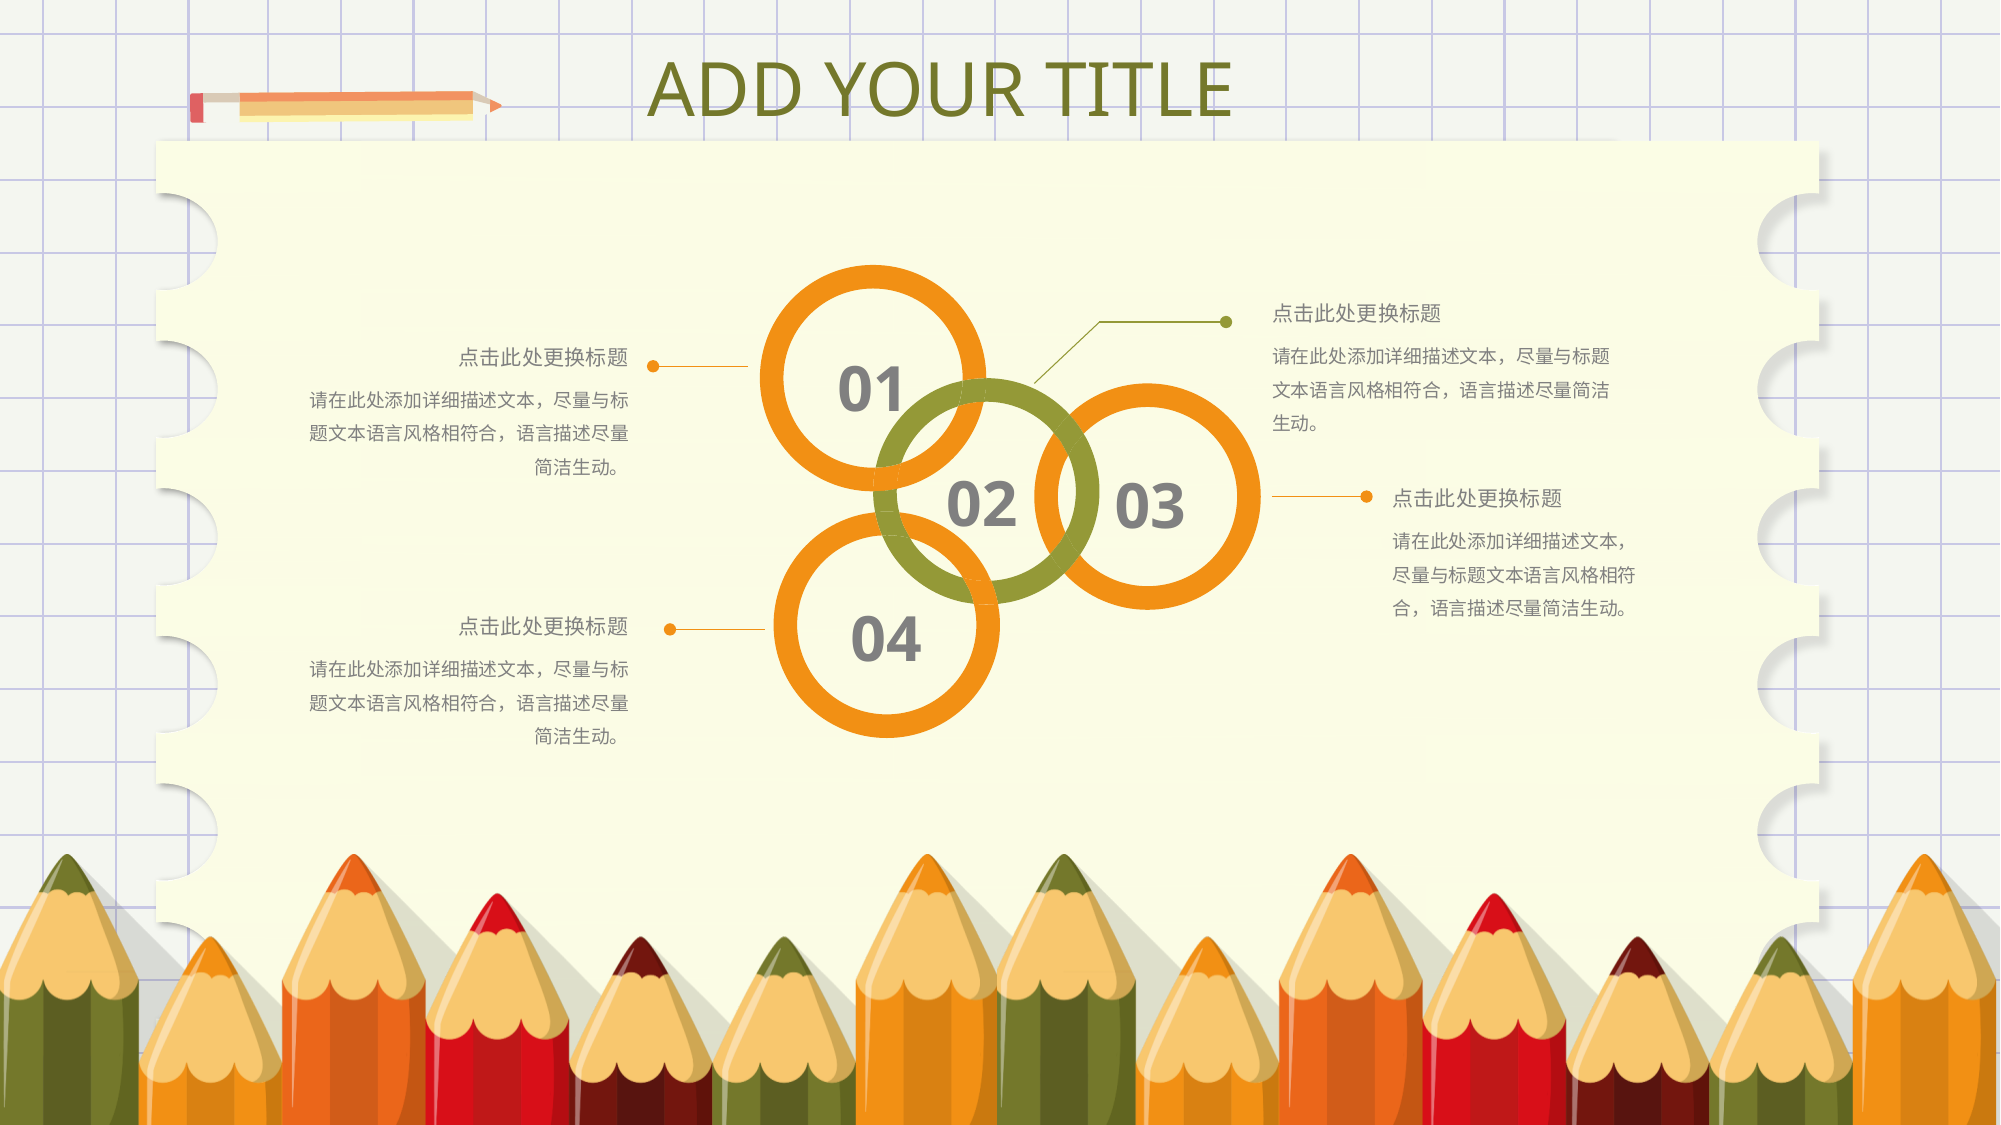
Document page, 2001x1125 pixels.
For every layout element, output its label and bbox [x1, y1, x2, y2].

text_box [759, 264, 1261, 738]
picture [0, 854, 2001, 1125]
text_box [284, 591, 765, 757]
text_box [1034, 278, 1639, 444]
text_box [1271, 463, 1729, 629]
text_box [284, 321, 748, 488]
